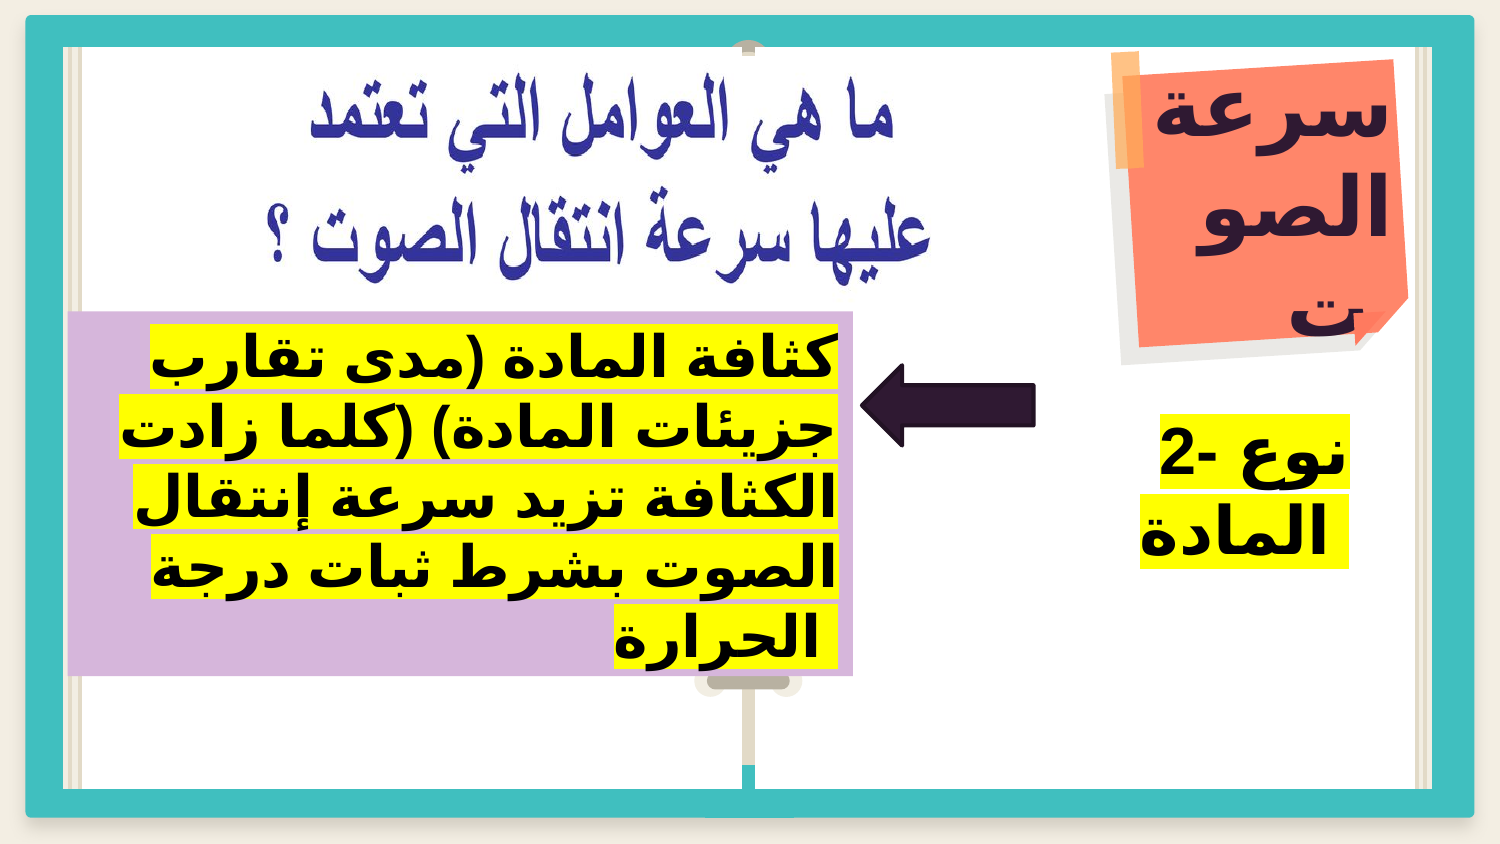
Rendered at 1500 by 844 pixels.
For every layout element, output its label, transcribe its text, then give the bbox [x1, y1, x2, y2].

text_box كثافة المادة (مدى تقارب جزيئات المادة) (كلما زادت الكثافة تزيد سرعة إنتقال الصوت بشرط ثبات درجة الحرارة [67, 311, 853, 677]
text_box 2- نوع المادة [1011, 400, 1365, 576]
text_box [1104, 50, 1409, 366]
picture [218, 56, 1004, 337]
text_box [859, 363, 1036, 448]
